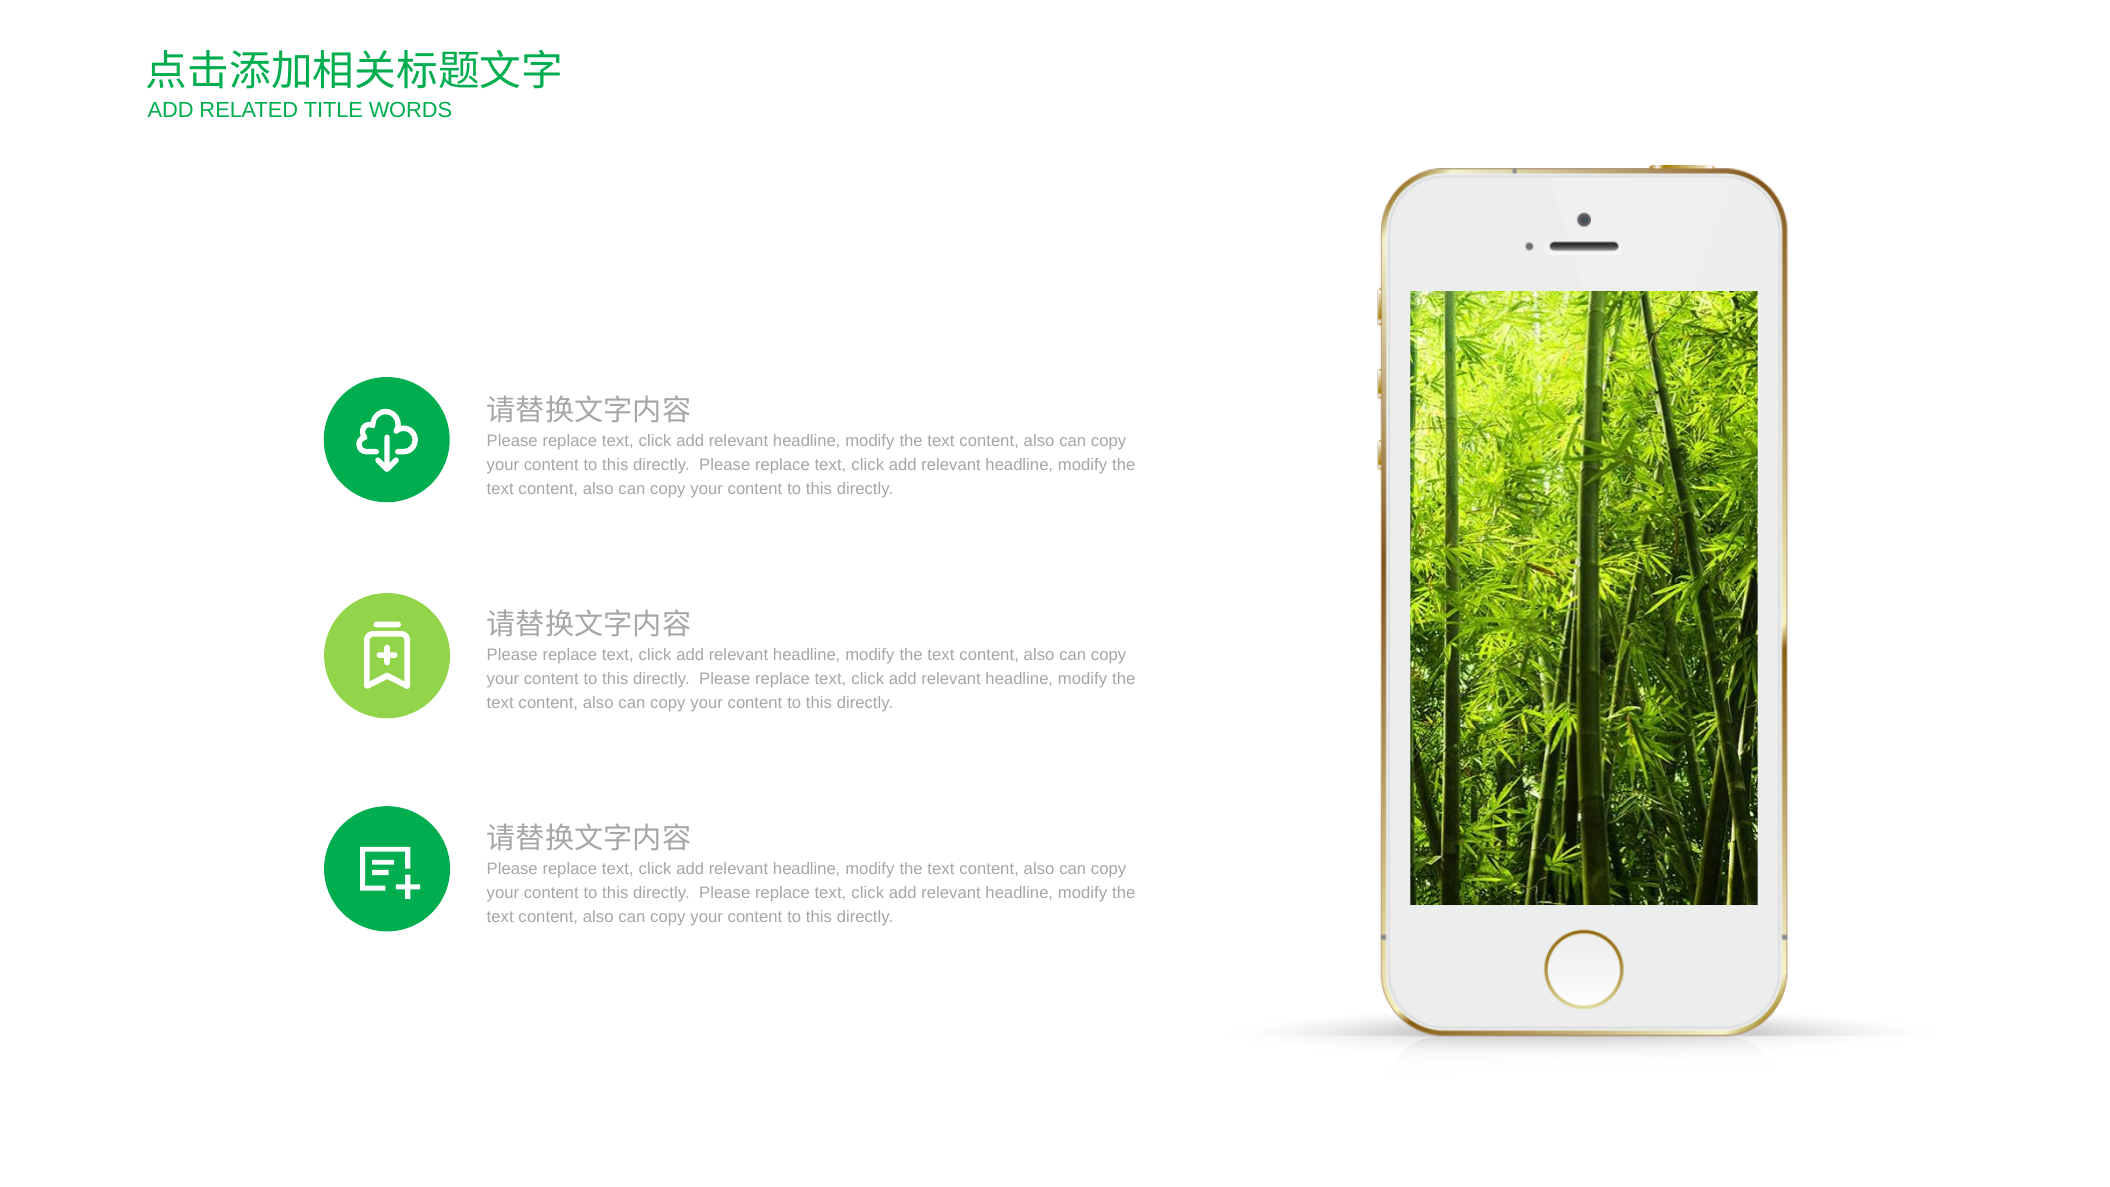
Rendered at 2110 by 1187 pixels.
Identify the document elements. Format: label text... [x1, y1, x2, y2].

text_box 点击添加相关标题文字 [145, 43, 564, 95]
text_box 请替换文字内容 Please replace text, click add relevant headline, modify the text content, also can copy your content to this directly. Please replace text, click add relevant headline, modify the text content, also can copy your content to this directly. [486, 598, 1055, 712]
text_box [324, 806, 451, 932]
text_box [356, 408, 418, 472]
text_box ADD RELATED TITLE WORDS [147, 96, 453, 123]
text_box [323, 377, 450, 503]
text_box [363, 621, 411, 689]
text_box [324, 593, 451, 719]
text_box 请替换文字内容 Please replace text, click add relevant headline, modify the text content, also can copy your content to this directly. Please replace text, click add relevant headline, modify the text content, also can copy your content to this directly. [486, 384, 1055, 498]
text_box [1055, 164, 2110, 1090]
text_box 请替换文字内容 Please replace text, click add relevant headline, modify the text content, also can copy your content to this directly. Please replace text, click add relevant headline, modify the text content, also can copy your content to this directly. [486, 811, 1055, 926]
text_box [359, 846, 421, 899]
